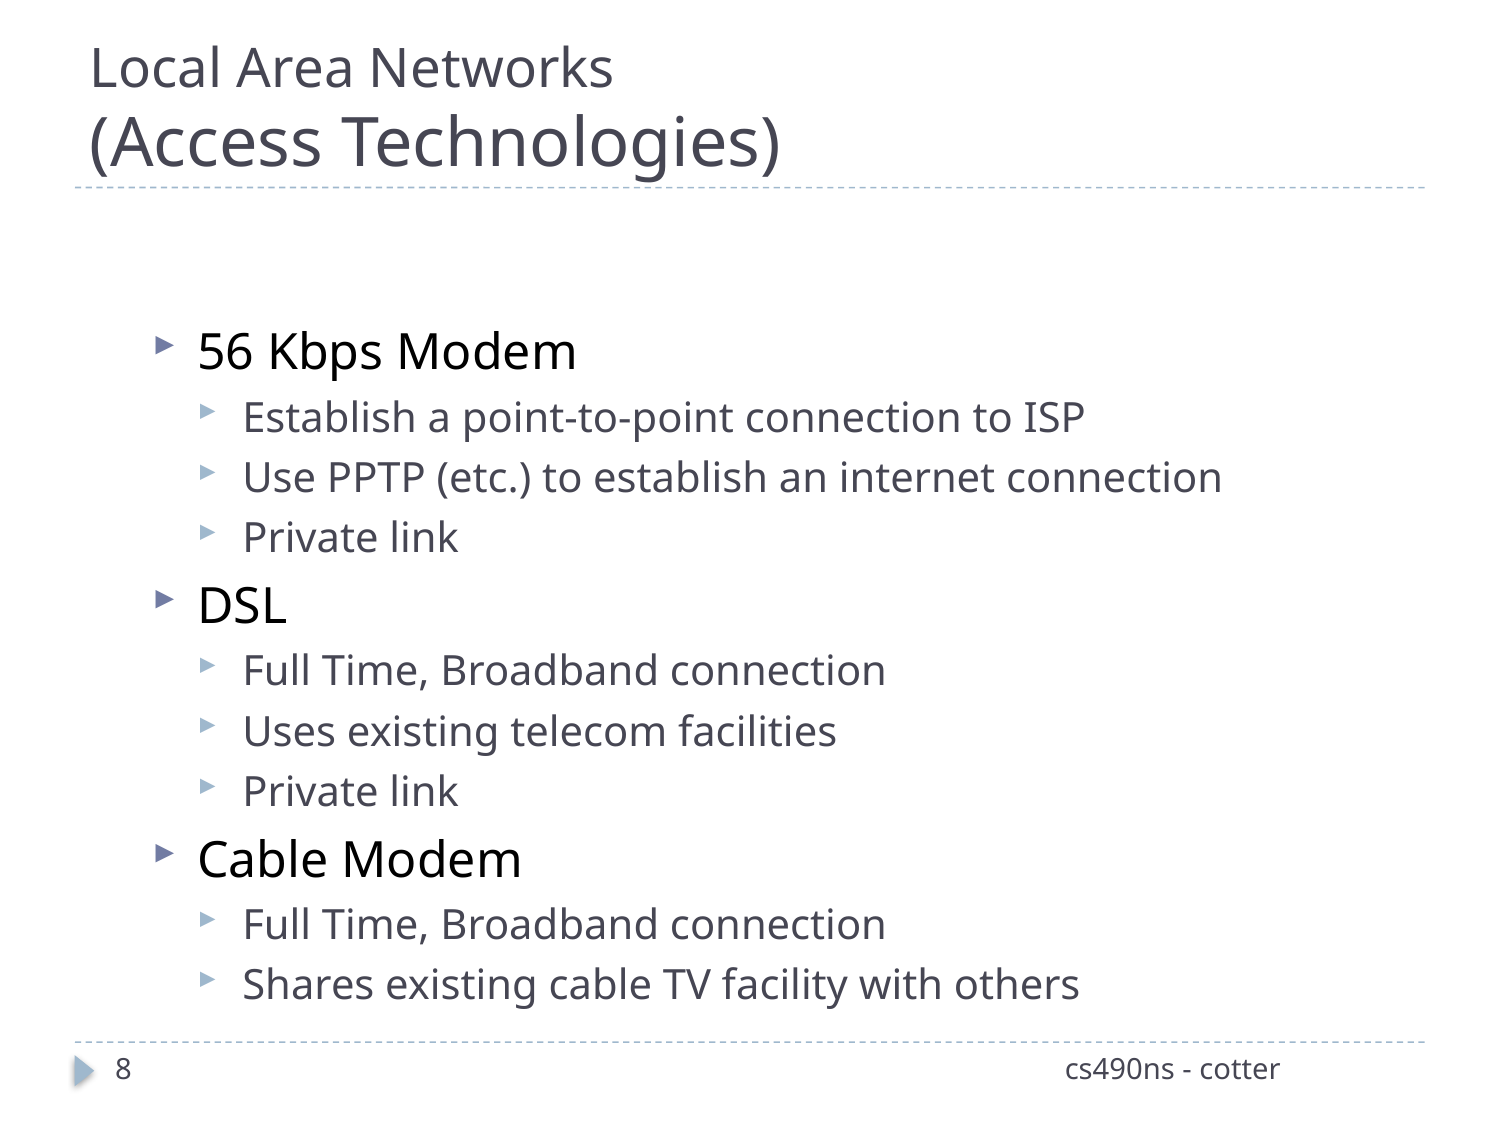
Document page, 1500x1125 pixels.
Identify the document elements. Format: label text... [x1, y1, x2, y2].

title Local Area Networks (Access Technologies) [75, 24, 1425, 188]
slide_number cs490ns - cotter [1050, 1050, 1426, 1103]
list 56 Kbps Modem Establish a point-to-point connection to ISP Use PPTP (etc.) to establish an internet connection Private link DSL Full Time, Broadband connection Uses existing telecom facilities Private link Cable Modem Full Time, Broadband connection Shares existing cable TV facility with others [137, 312, 1451, 1050]
slide_number 8 [100, 1042, 426, 1103]
